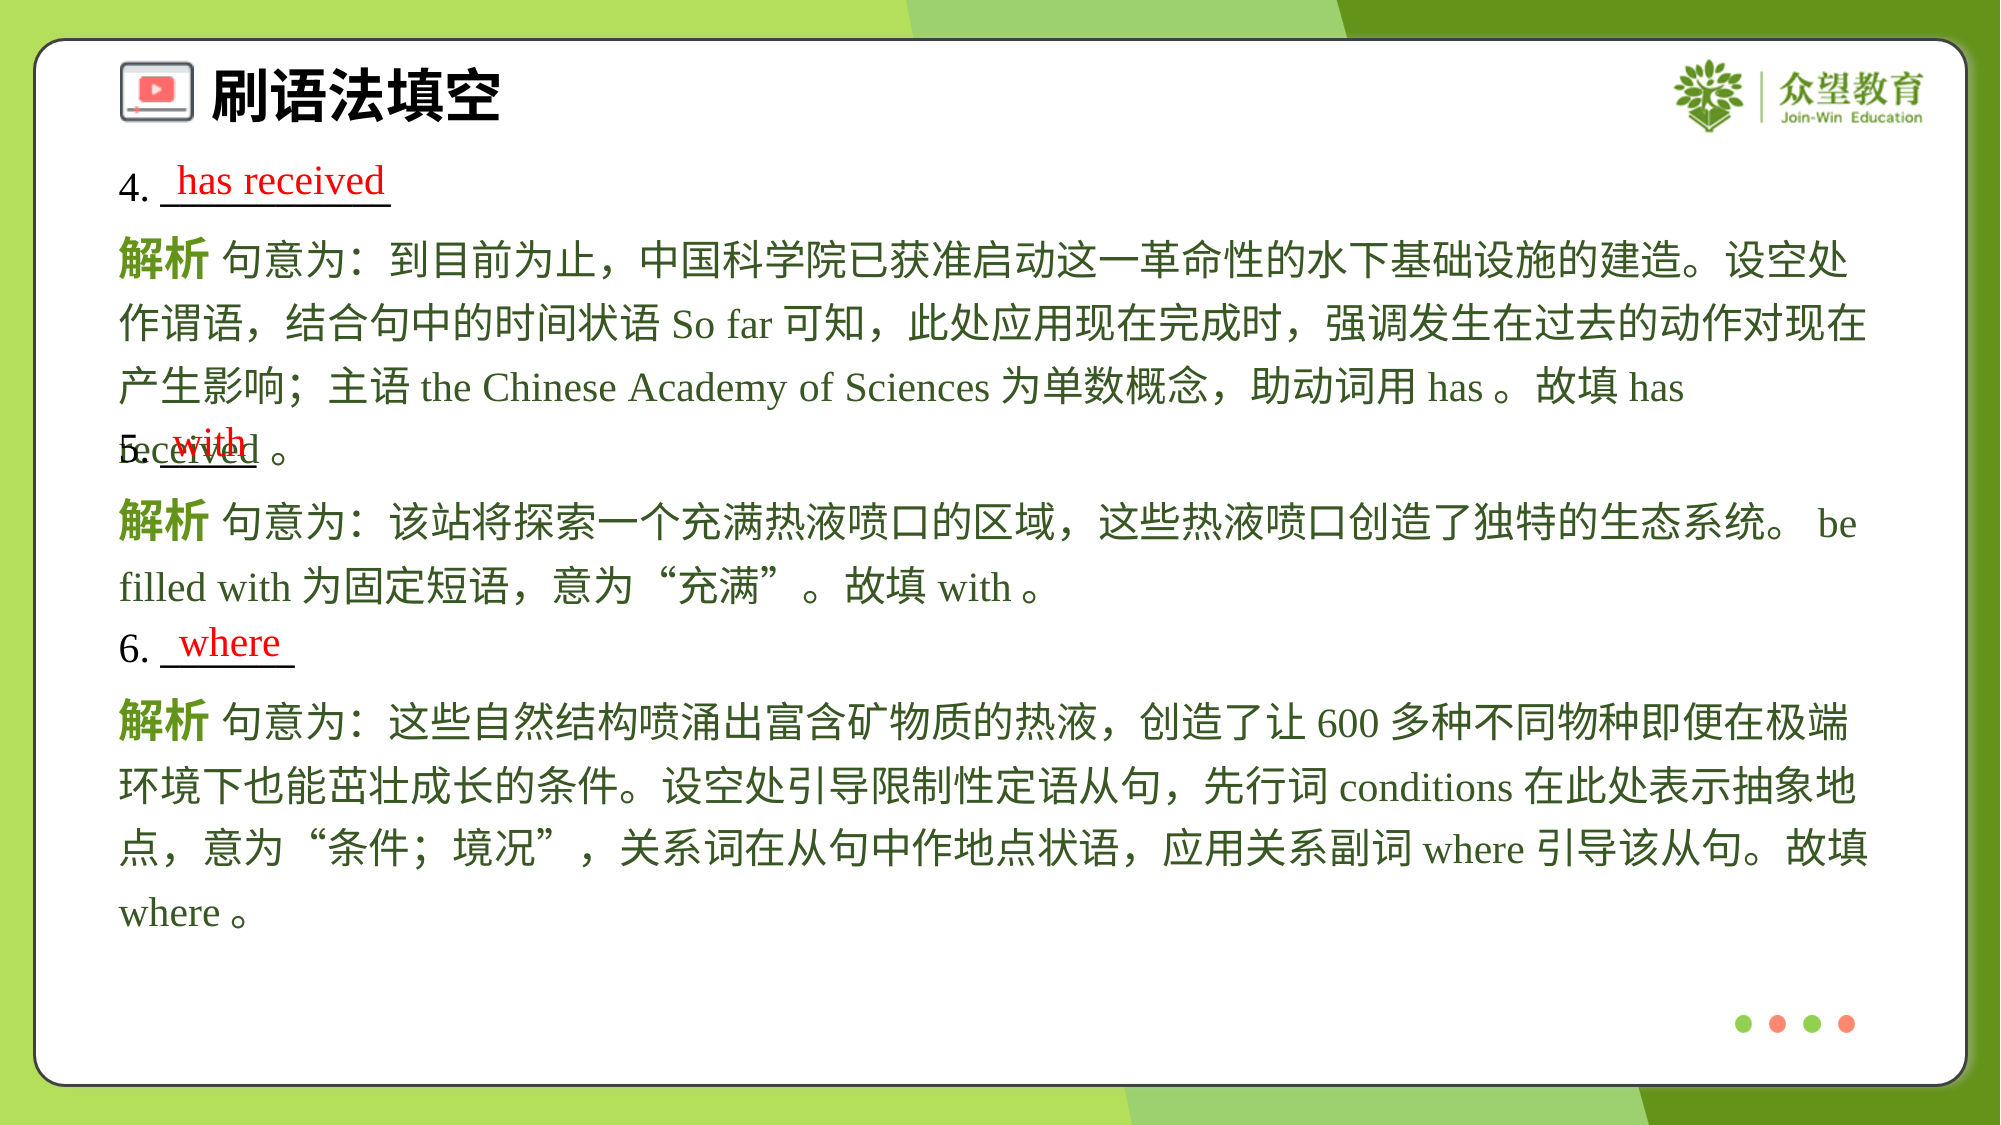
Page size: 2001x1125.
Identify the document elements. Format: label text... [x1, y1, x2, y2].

text_box 解析 句意为：这些自然结构喷涌出富含矿物质的热液，创造了让600多种不同物种即便在极端环境下也能茁壮成长的条件。设空处引导限制性定语从句，先行词conditions在此处表示抽象地点，意为“条件；境况”，关系词在从句中作地点状语，应用关系副词where引导该从句。故填where。 [118, 678, 1883, 868]
text_box where [174, 602, 286, 660]
text_box 5. _____ [118, 408, 1883, 466]
text_box 6. _______ [118, 608, 1883, 666]
text_box 解析 句意为：该站将探索一个充满热液喷口的区域，这些热液喷口创造了独特的生态系统。be filled with为固定短语，意为“充满”。故填with。 [118, 478, 1883, 605]
text_box 4. ____________ [118, 146, 1883, 204]
text_box 解析 句意为：到目前为止，中国科学院已获准启动这一革命性的水下基础设施的建造。设空处作谓语，结合句中的时间状语So far可知，此处应用现在完成时，强调发生在过去的动作对现在产生影响；主语the Chinese Academy of Sciences为单数概念，助动词用has。故填has received。 [118, 215, 1883, 405]
text_box has received [167, 140, 395, 198]
picture [0, 0, 2000, 1125]
text_box with [167, 402, 252, 460]
